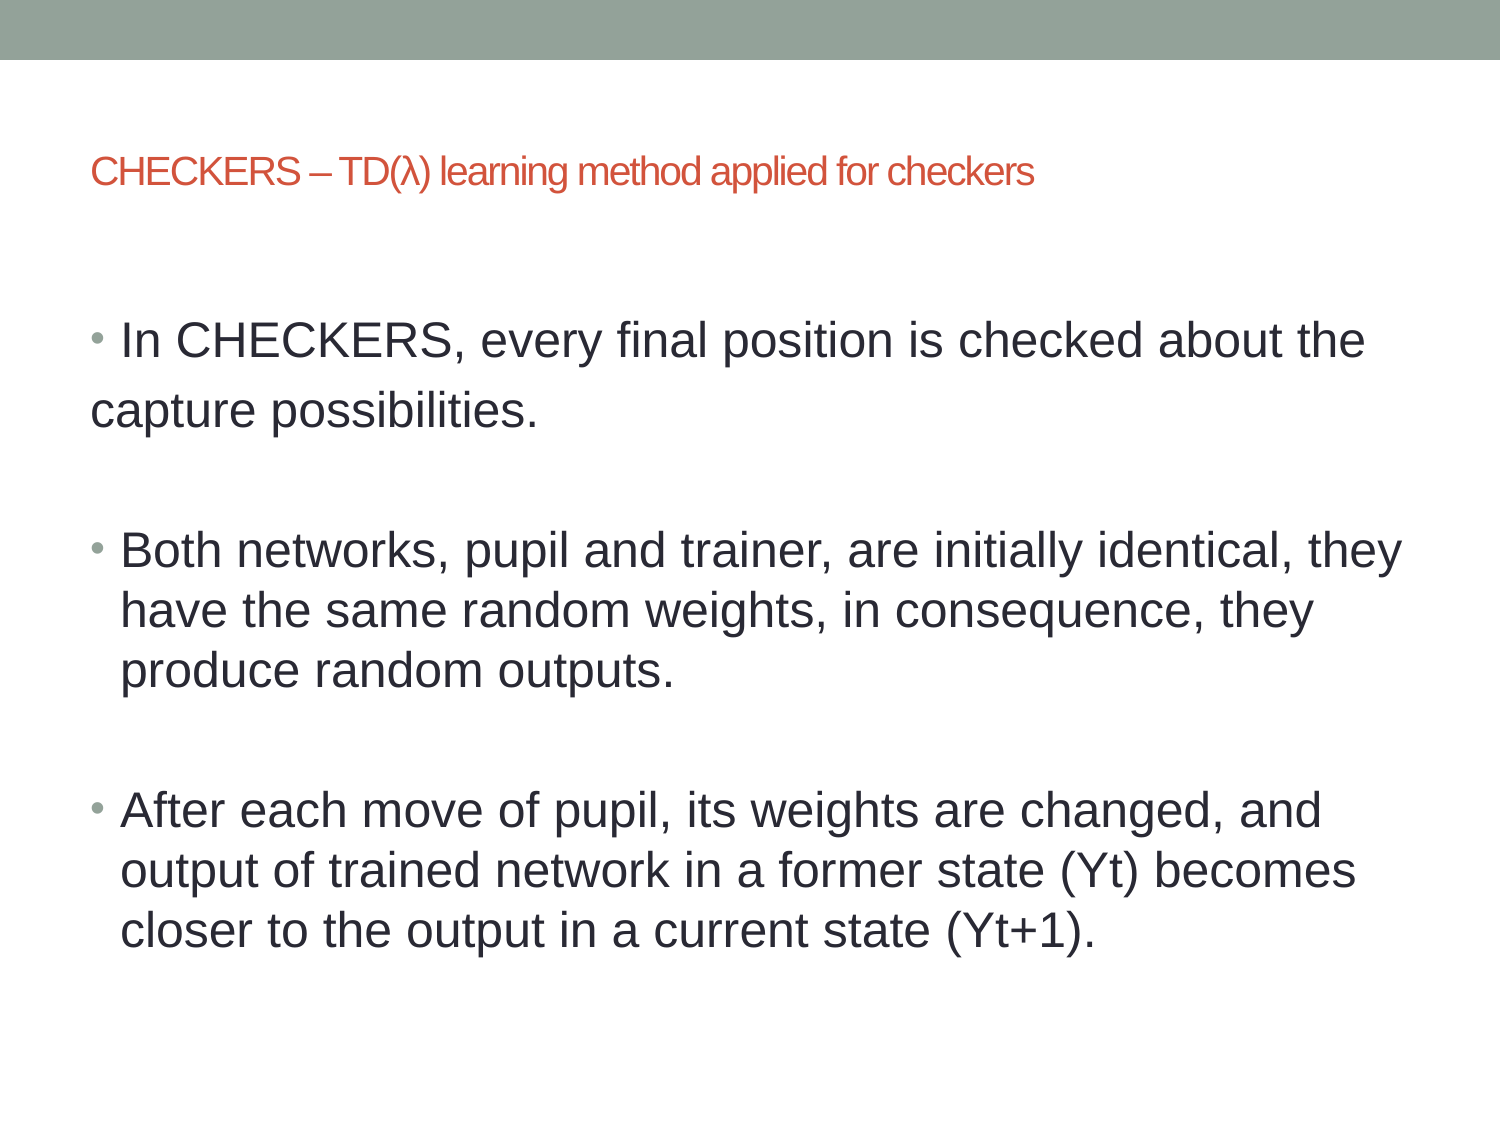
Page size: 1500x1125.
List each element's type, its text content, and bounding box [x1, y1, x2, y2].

title CHECKERS – TD(λ) learning method applied for checkers [75, 87, 1425, 250]
list In CHECKERS, every final position is checked about the capture possibilities. Both networks, pupil and trainer, are initially identical, they have the same random weights, in consequence, they produce random outputs. After each move of pupil, its weights are changed, and output of trained network in a former state (Yt) becomes closer to the output in a current state (Yt+1). [75, 299, 1425, 1063]
